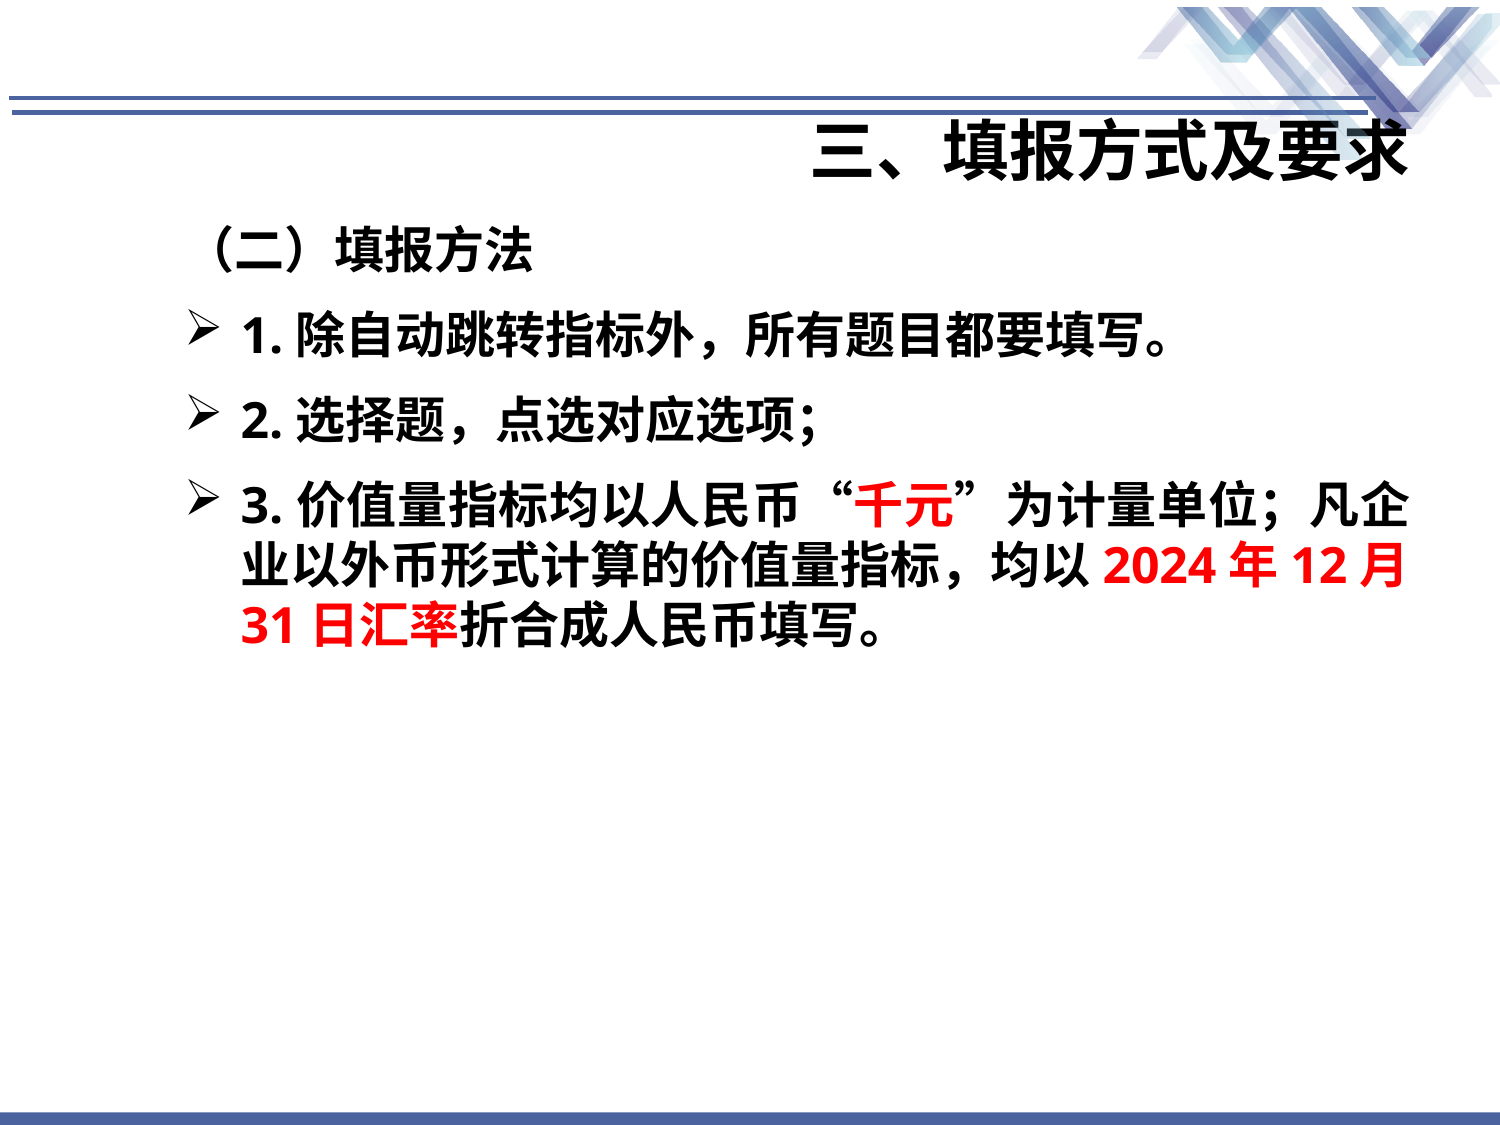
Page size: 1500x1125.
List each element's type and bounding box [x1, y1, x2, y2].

text_box [0, 7, 1500, 1125]
